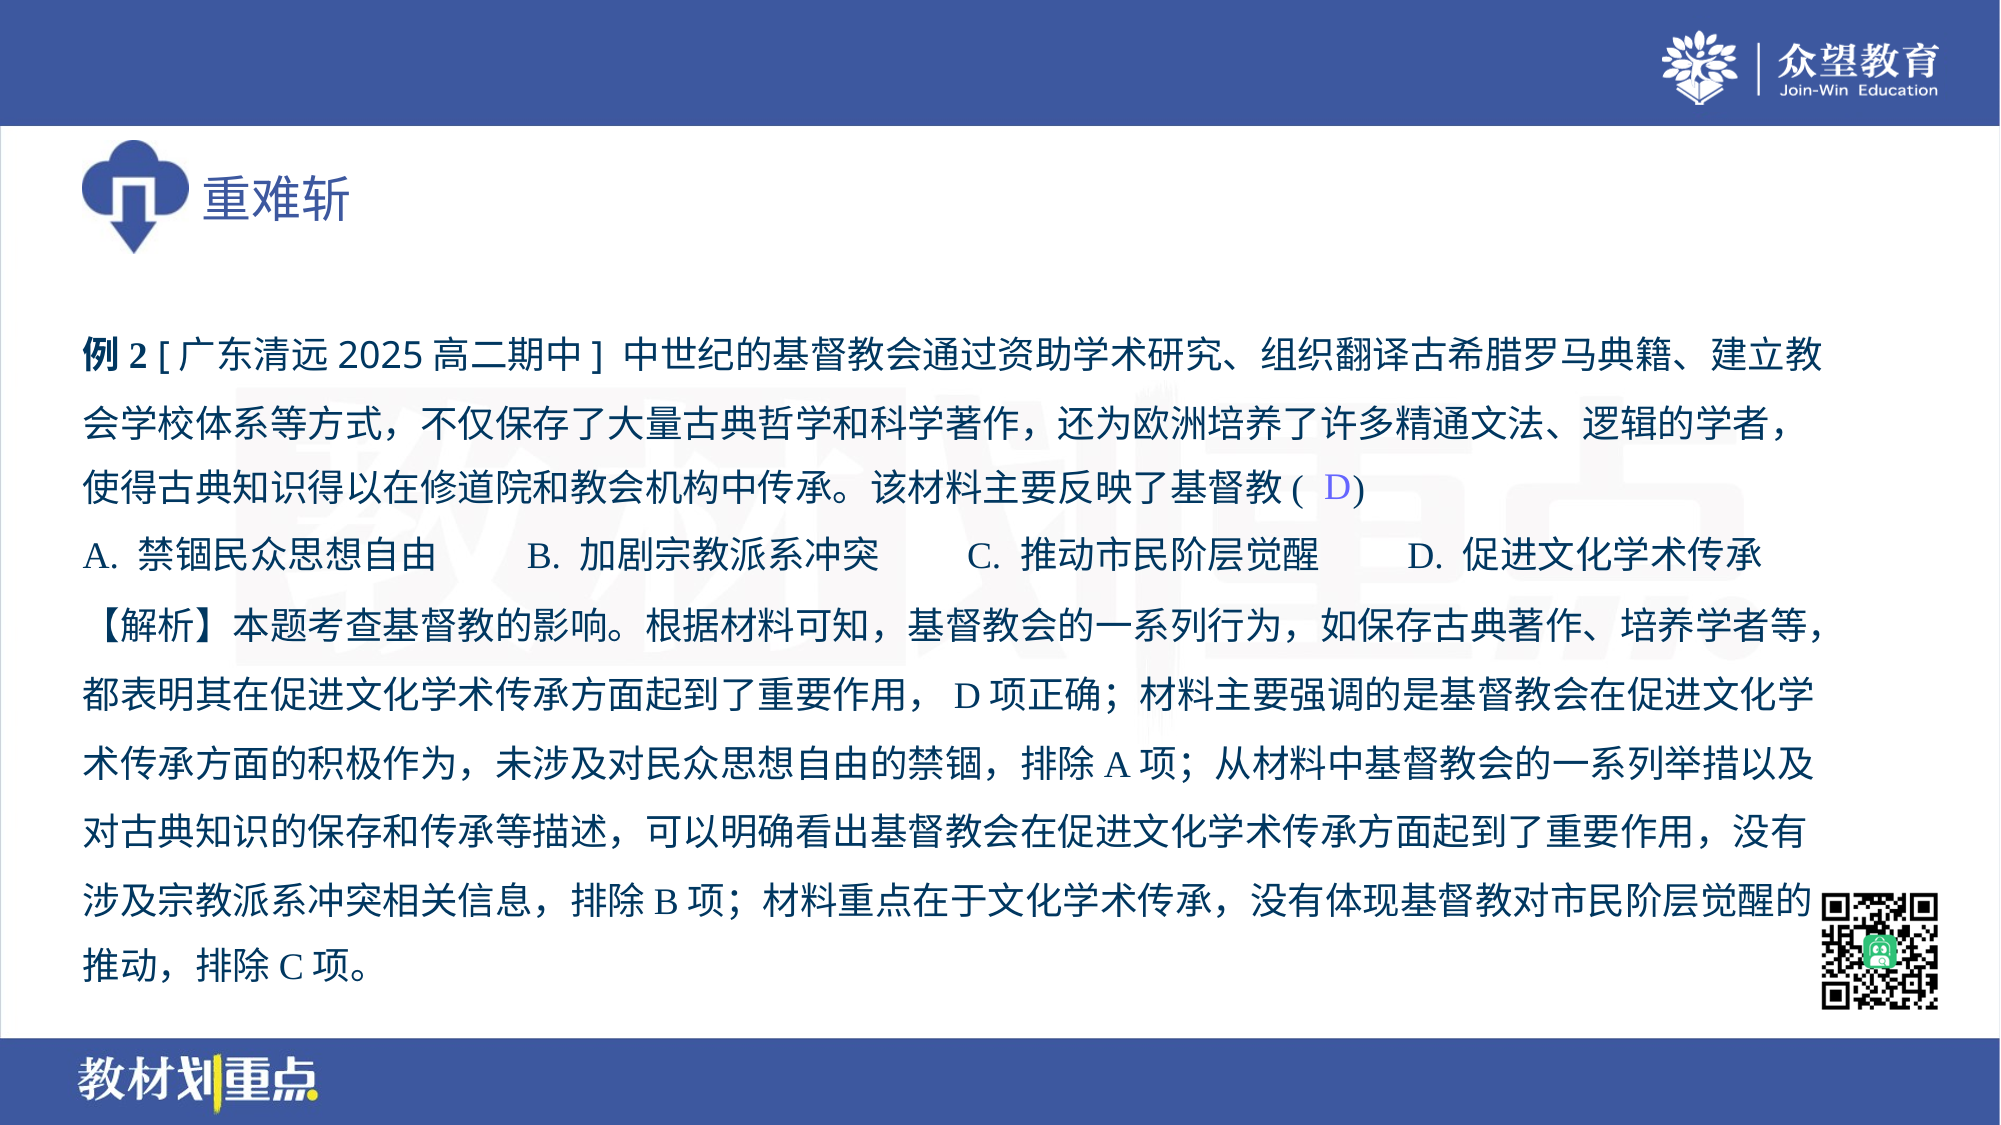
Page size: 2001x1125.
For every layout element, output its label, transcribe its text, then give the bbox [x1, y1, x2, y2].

text_box 例2 [广东清远2025高二期中] 中世纪的基督教会通过资助学术研究、组织翻译古希腊罗马典籍、建立教 会学校体系等方式，不仅保存了大量古典哲学和科学著作，还为欧洲培养了许多精通文法、逻辑的学者， 使得古典知识得以在修道院和教会机构中传承。该材料主要反映了基督教( ) [82, 307, 1817, 503]
text_box 【解析】本题考查基督教的影响。根据材料可知，基督教会的一系列行为，如保存古典著作、培养学者等， 都表明其在促进文化学术传承方面起到了重要作用，D项正确；材料主要强调的是基督教会在促进文化学 术传承方面的积极作为，未涉及对民众思想自由的禁锢，排除A项；从材料中基督教会的一系列举措以及 对古典知识的保存和传承等描述，可以明确看出基督教会在促进文化学术传承方面起到了重要作用，没有 涉及宗教派系冲突相关信息，排除B项；材料重点在于文化学术传承，没有体现基督教对市民阶层觉醒的 推动，排除C项。 [82, 578, 1817, 981]
picture [0, 0, 2000, 1125]
text_box A. 禁锢民众思想自由 B. 加剧宗教派系冲突 C. 推动市民阶层觉醒 D. 促进文化学术传承 [82, 509, 1817, 569]
text_box D [1310, 442, 1365, 501]
